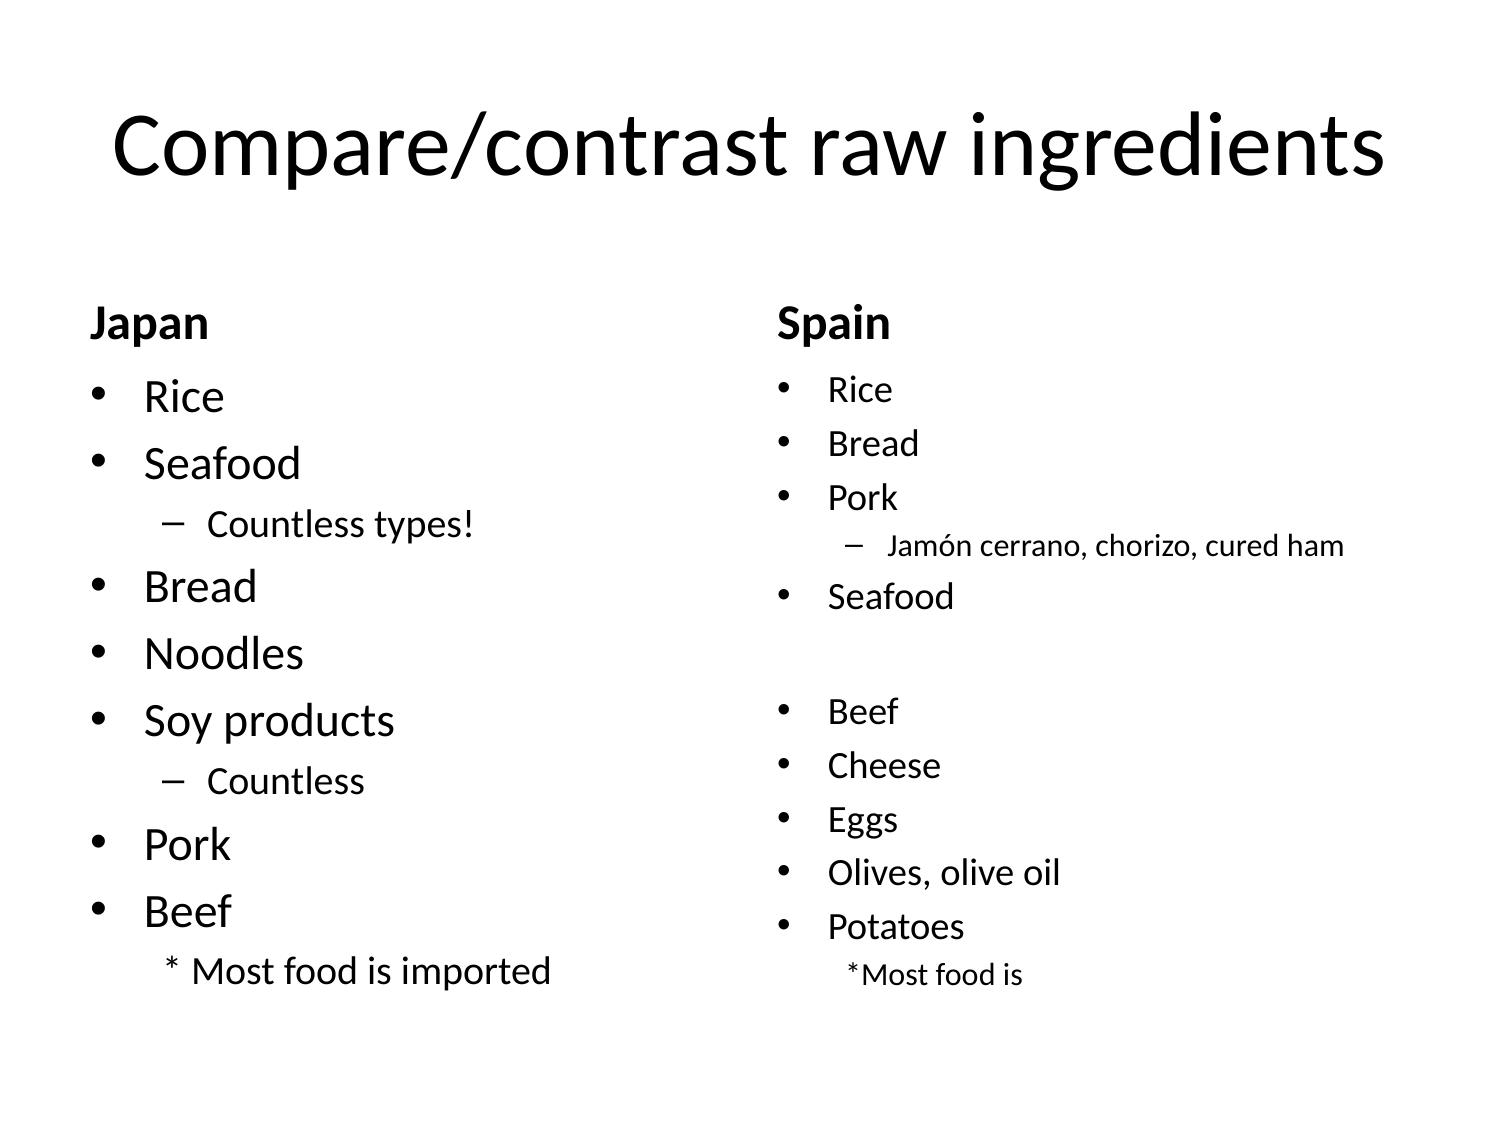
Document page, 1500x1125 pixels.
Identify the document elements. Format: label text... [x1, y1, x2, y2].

list Rice Seafood Countless types! Bread Noodles Soy products Countless Pork Beef * Most food is imported [75, 356, 738, 1005]
list Spain [761, 251, 1425, 356]
list Rice Bread Pork Jamón cerrano, chorizo, cured ham Seafood Beef Cheese Eggs Olives, olive oil Potatoes *Most food is [761, 356, 1425, 1005]
title Compare/contrast raw ingredients [75, 45, 1425, 233]
list Japan [75, 251, 738, 356]
